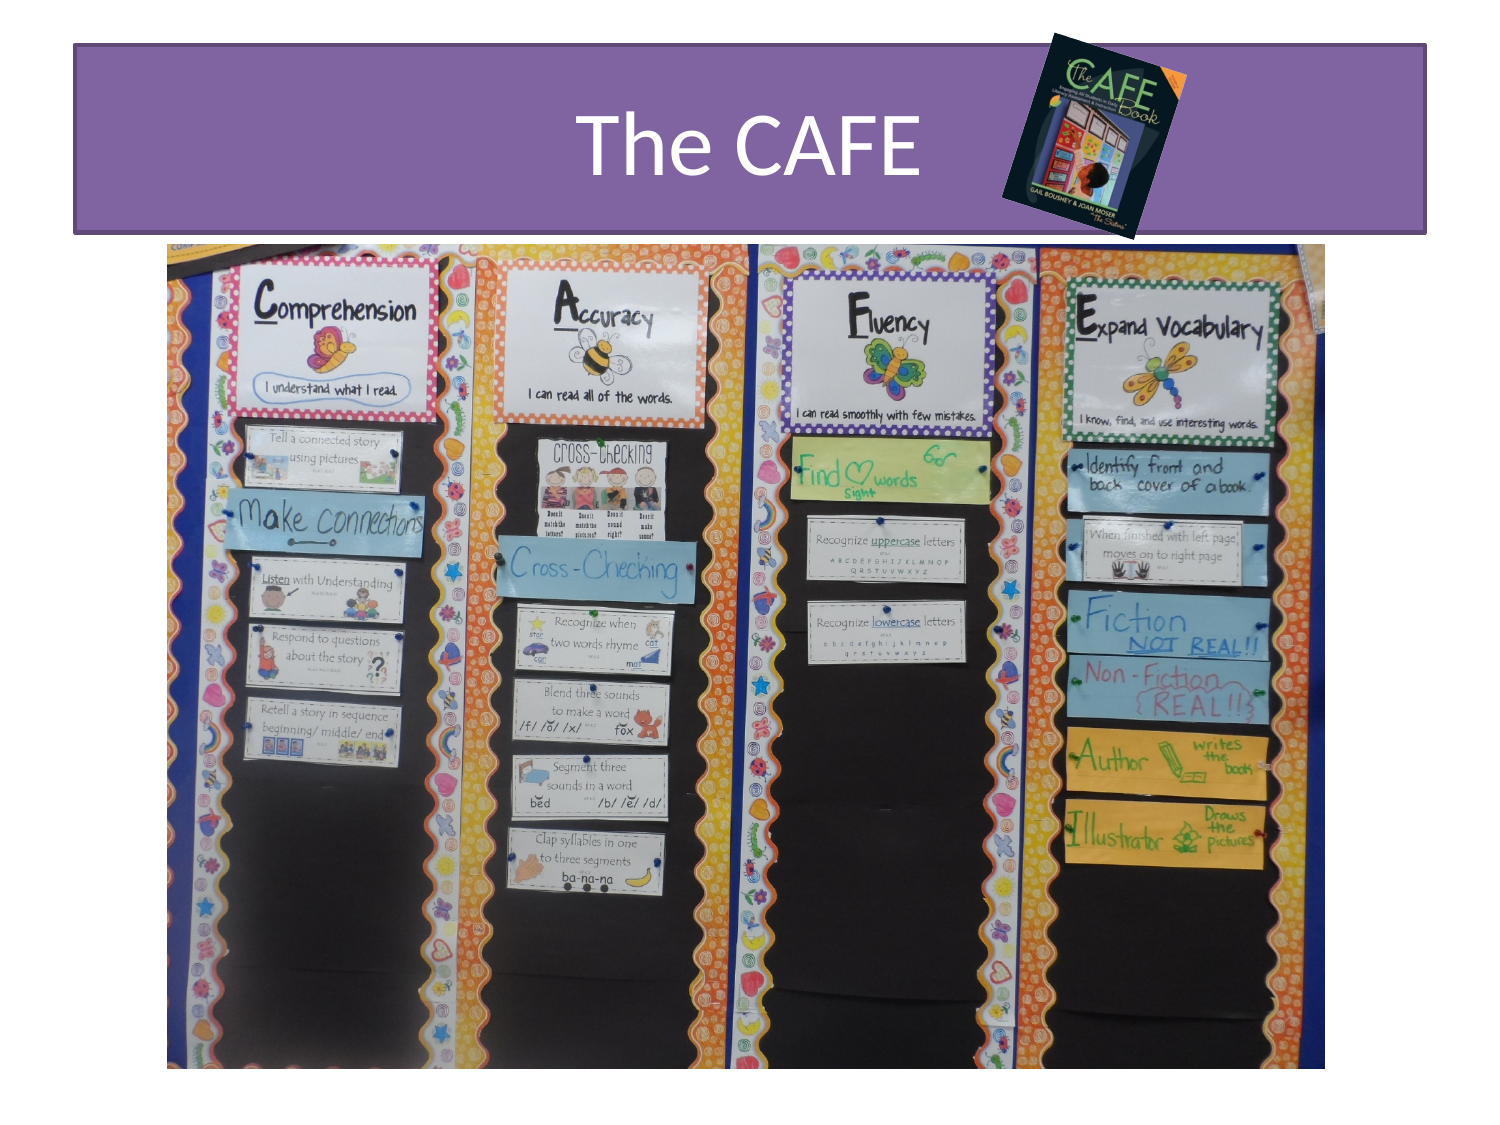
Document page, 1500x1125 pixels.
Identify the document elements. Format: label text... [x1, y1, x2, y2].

picture [1002, 33, 1186, 239]
picture [149, 243, 1326, 1069]
title The CAFE [73, 43, 1115, 235]
title The CAFE [1091, 43, 1427, 235]
